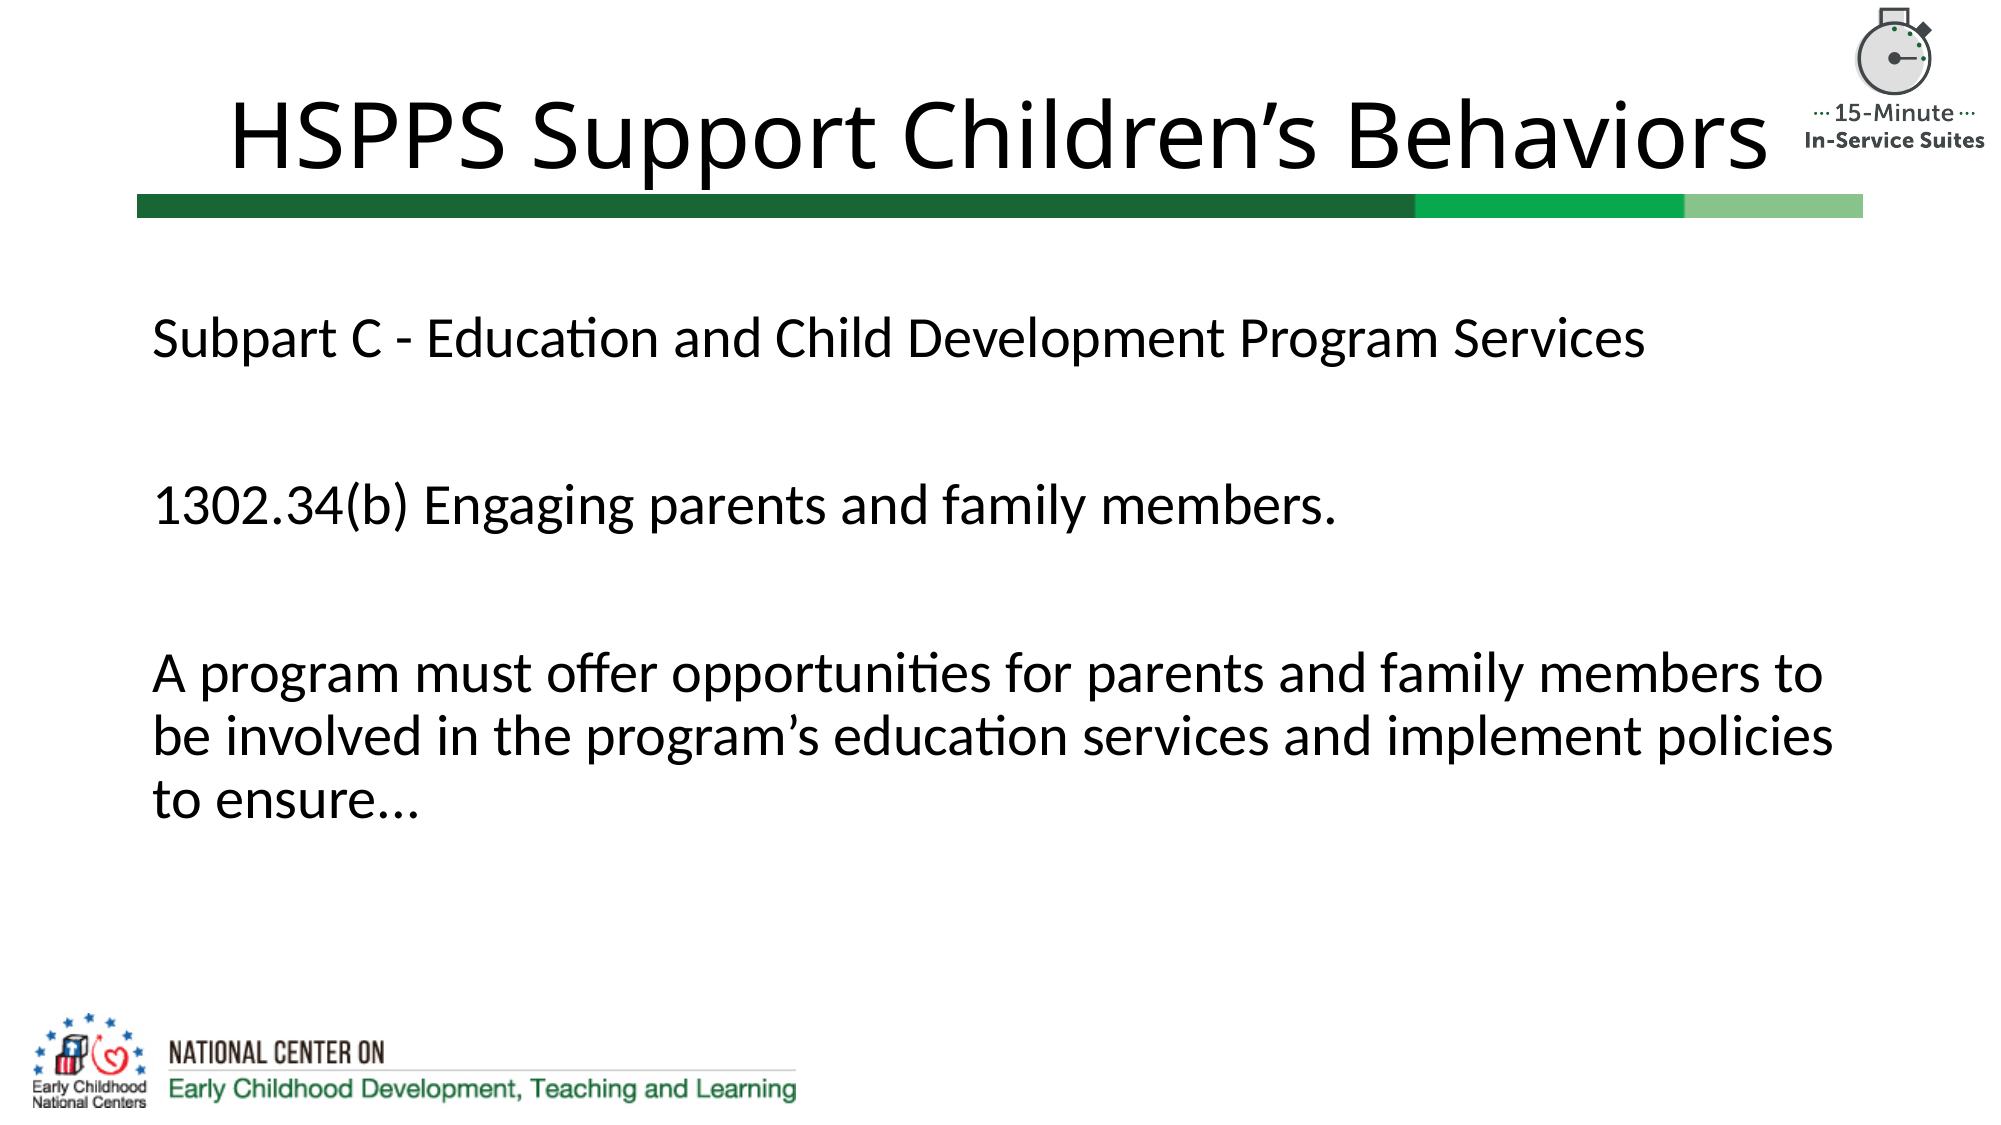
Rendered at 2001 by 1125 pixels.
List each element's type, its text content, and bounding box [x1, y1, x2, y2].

title HSPPS Support Children’s Behaviors [137, 59, 1863, 218]
list Subpart C - Education and Child Development Program Services 1302.34(b) Engaging parents and family members. A program must offer opportunities for parents and family members to be involved in the program’s education services and implement policies to ensure... [137, 299, 1863, 1014]
picture [33, 1013, 796, 1108]
picture [1790, 0, 1999, 161]
